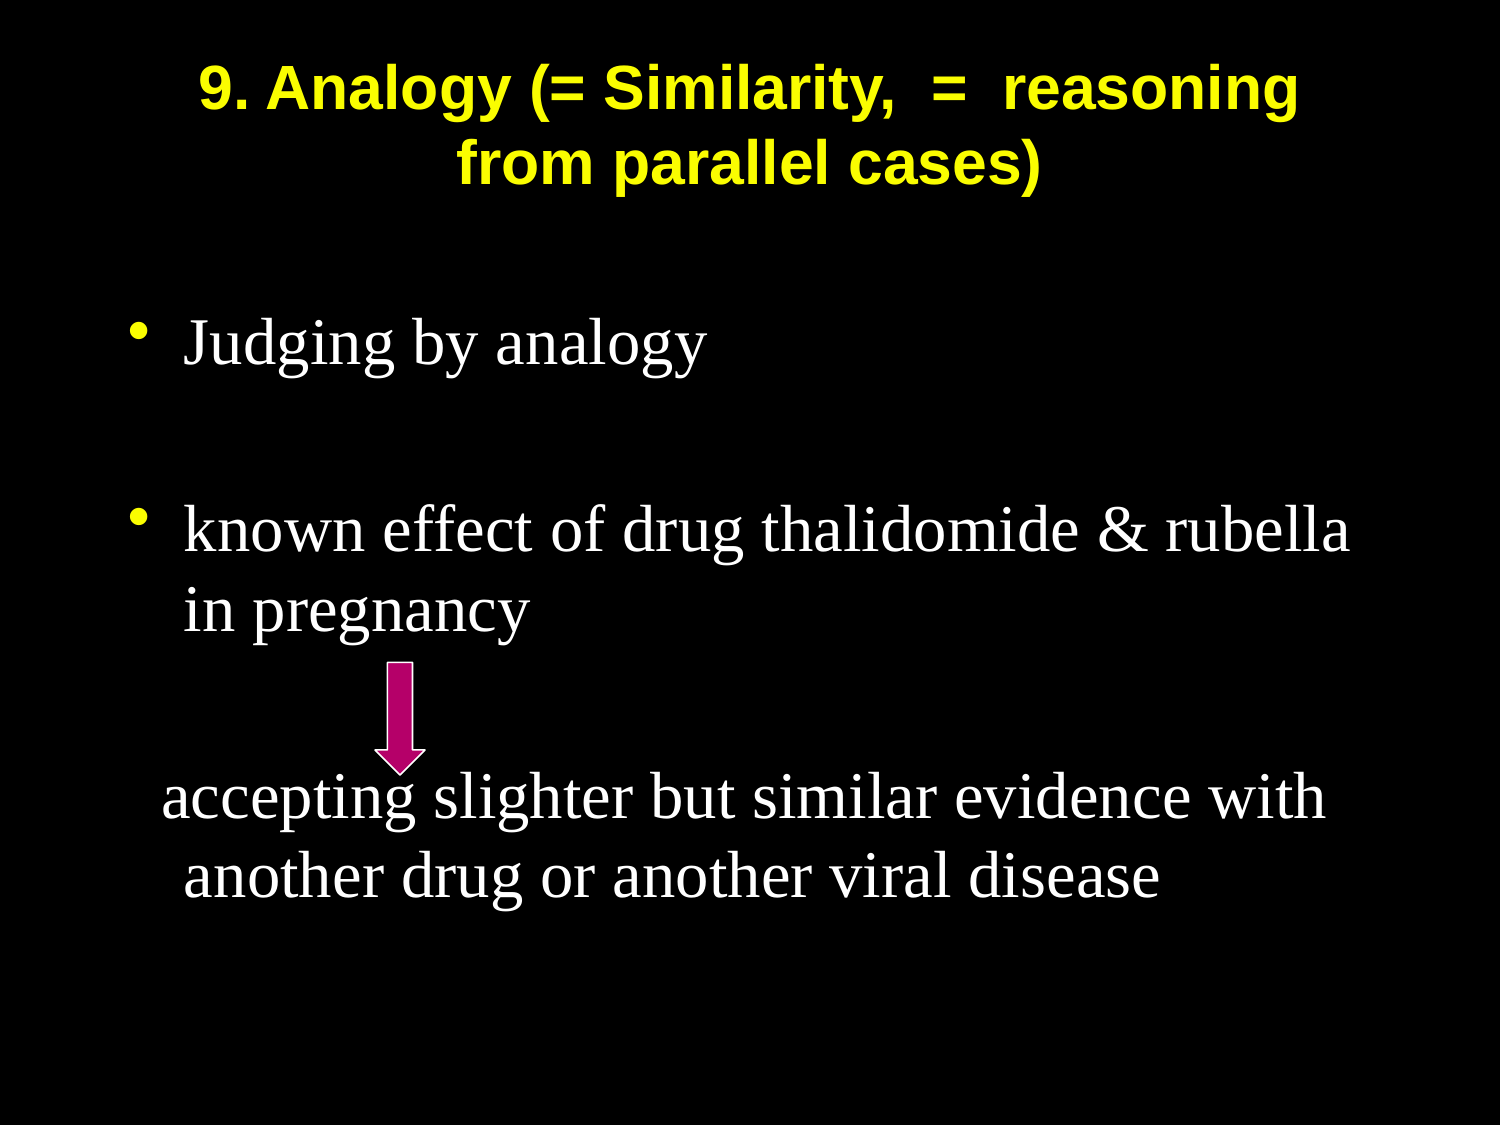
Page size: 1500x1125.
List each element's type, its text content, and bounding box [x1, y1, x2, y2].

list Judging by analogy known effect of drug thalidomide & rubella in pregnancy accepting slighter but similar evidence with another drug or another viral disease [112, 290, 1388, 966]
title 9. Analogy (= Similarity, = reasoning from parallel cases) [112, 65, 1388, 254]
text_box [375, 662, 426, 775]
